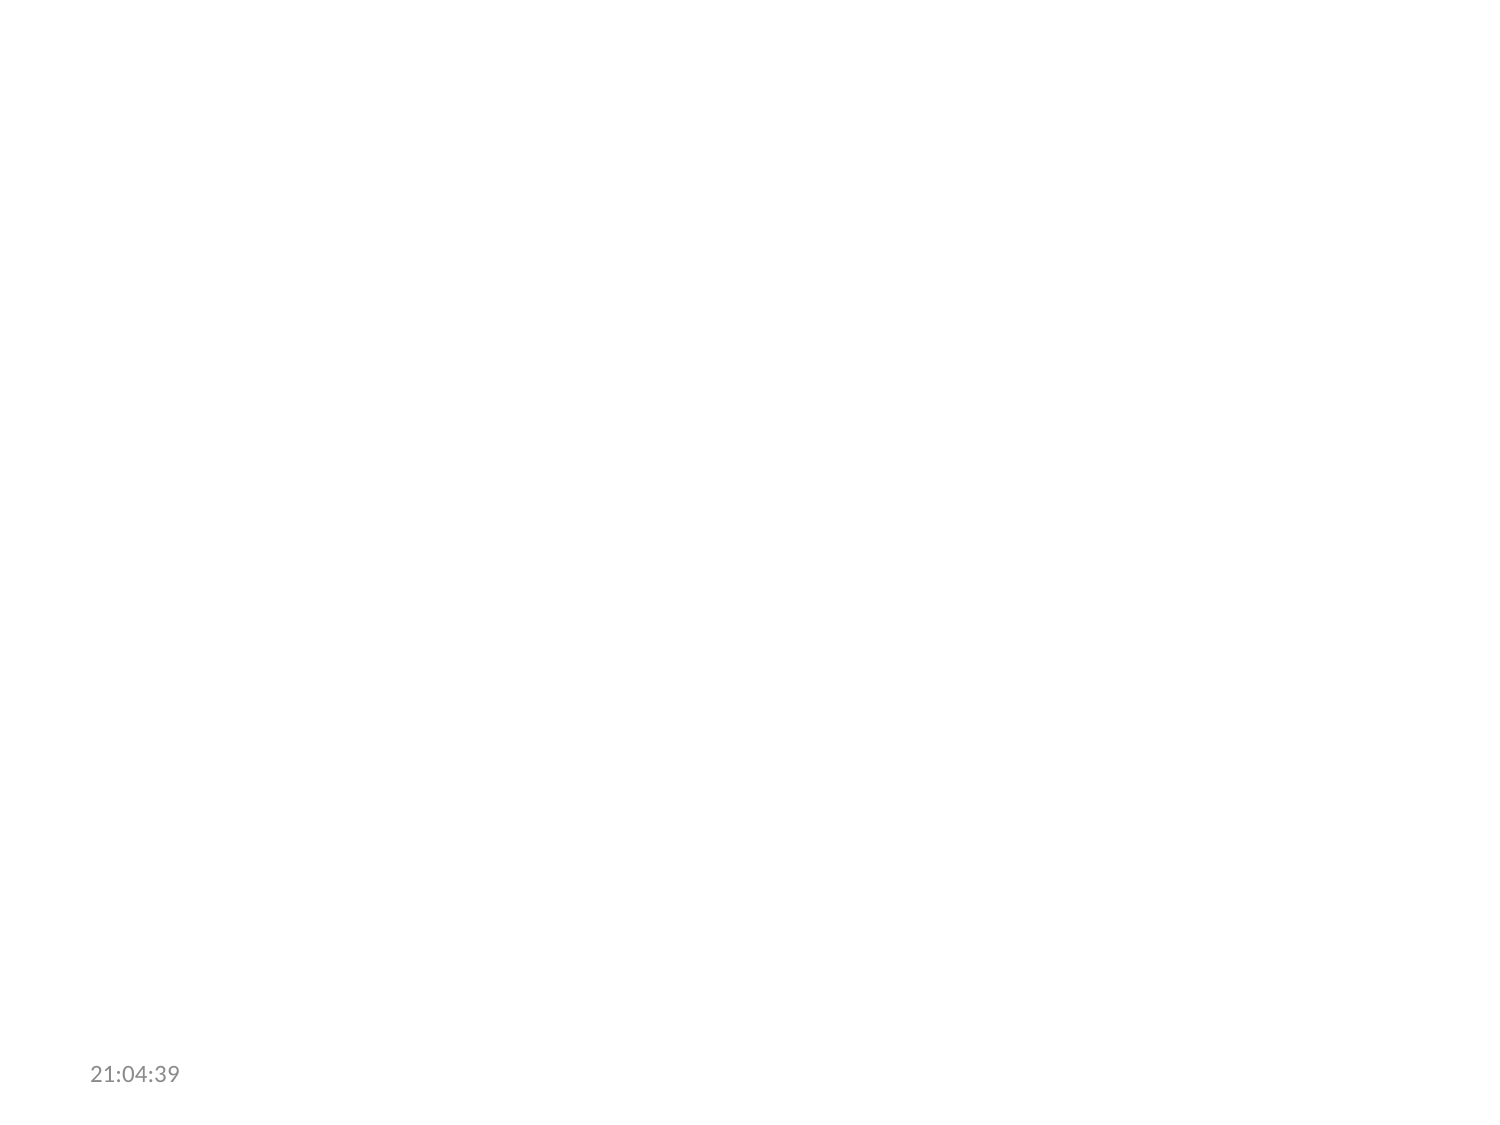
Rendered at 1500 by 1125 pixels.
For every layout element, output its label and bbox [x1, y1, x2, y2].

slide_number [75, 1042, 425, 1103]
